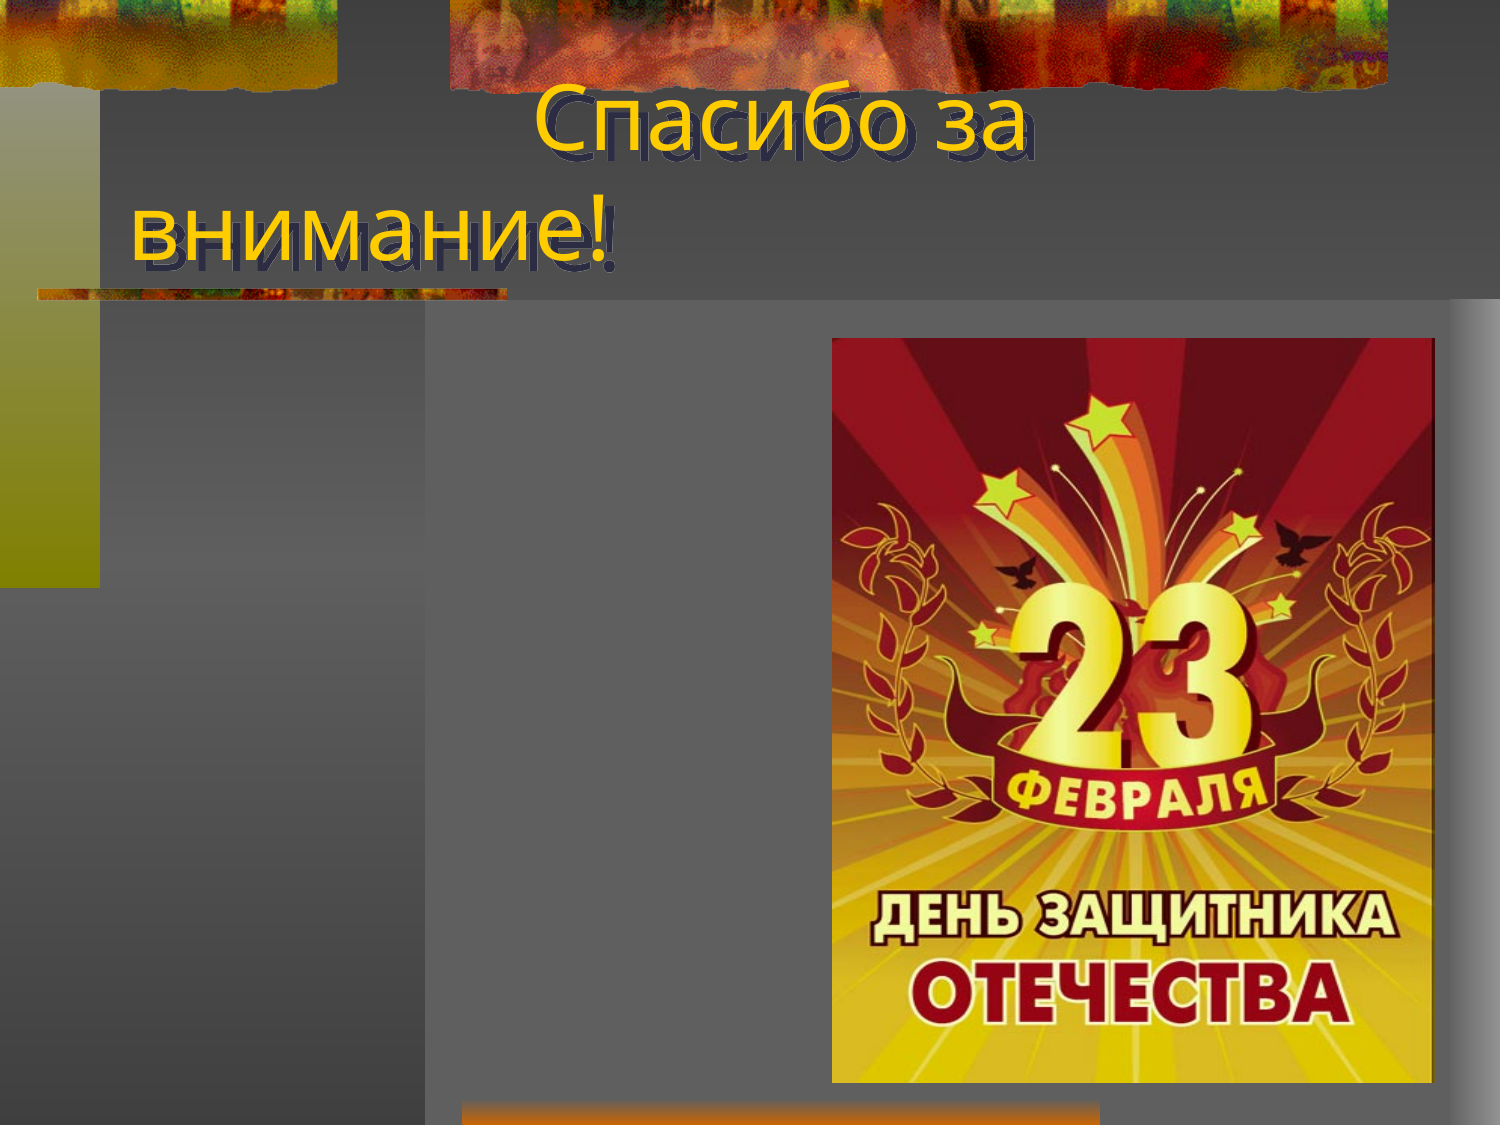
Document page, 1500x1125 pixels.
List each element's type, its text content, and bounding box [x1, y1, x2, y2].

picture [37, 287, 507, 304]
picture [832, 337, 1435, 1083]
picture [0, 0, 338, 94]
picture [450, 0, 1388, 75]
title Спасибо за внимание! [112, 75, 1388, 263]
